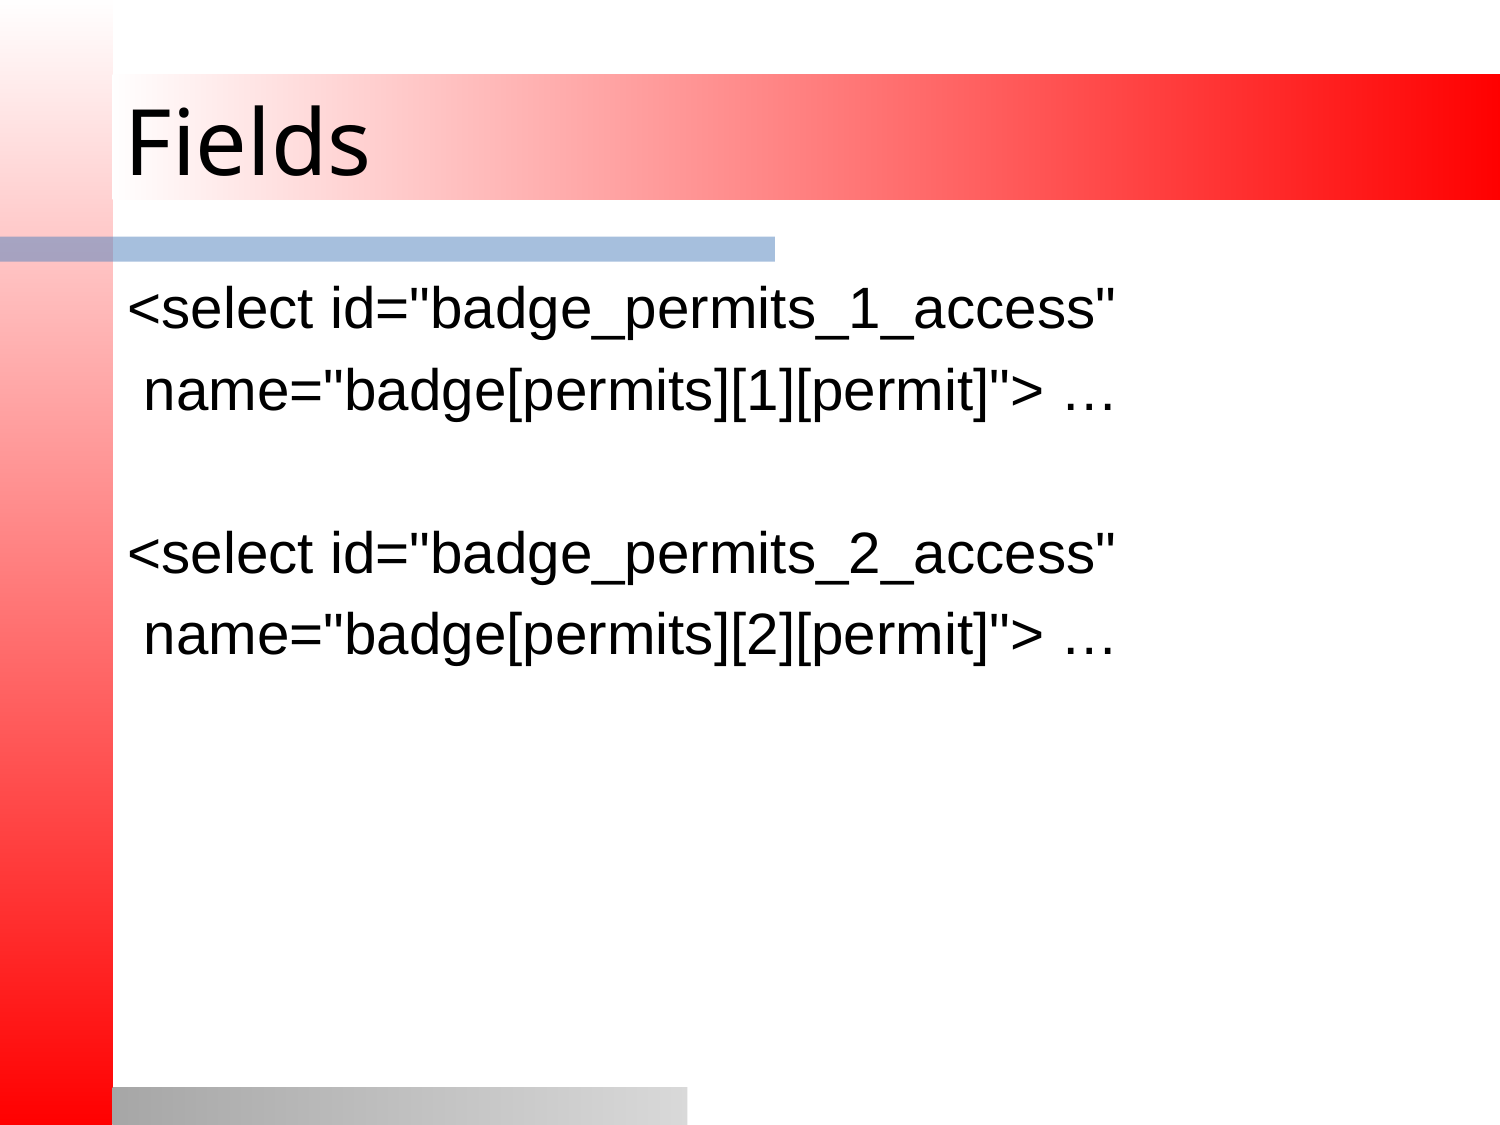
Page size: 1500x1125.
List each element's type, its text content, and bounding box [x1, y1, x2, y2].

title Fields [109, 45, 1460, 233]
list <select id="badge_permits_1_access" name="badge[permits][1][permit]"> … <select id="badge_permits_2_access" name="badge[permits][2][permit]"> … [112, 262, 1425, 1063]
